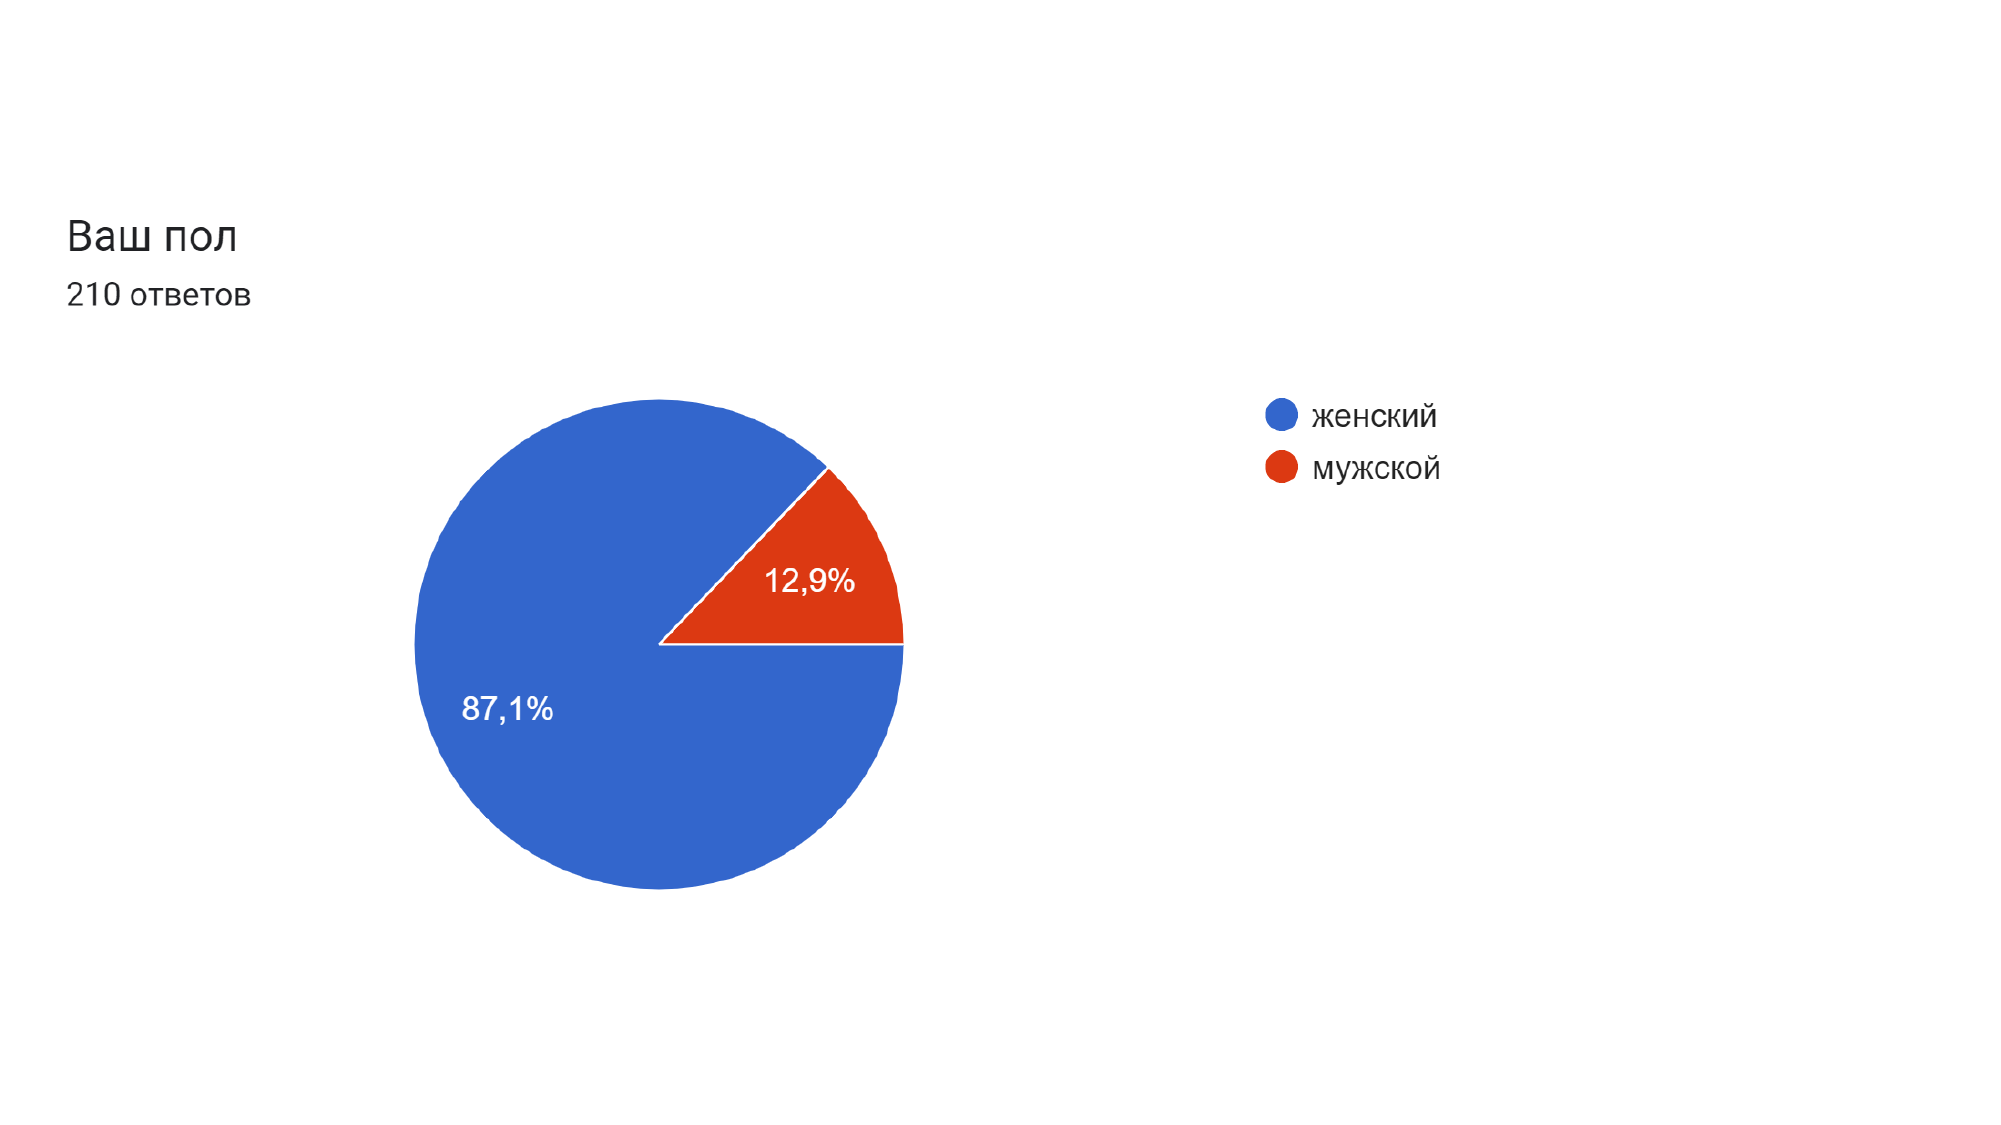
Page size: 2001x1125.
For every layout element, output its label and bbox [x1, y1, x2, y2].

picture [0, 141, 2000, 984]
